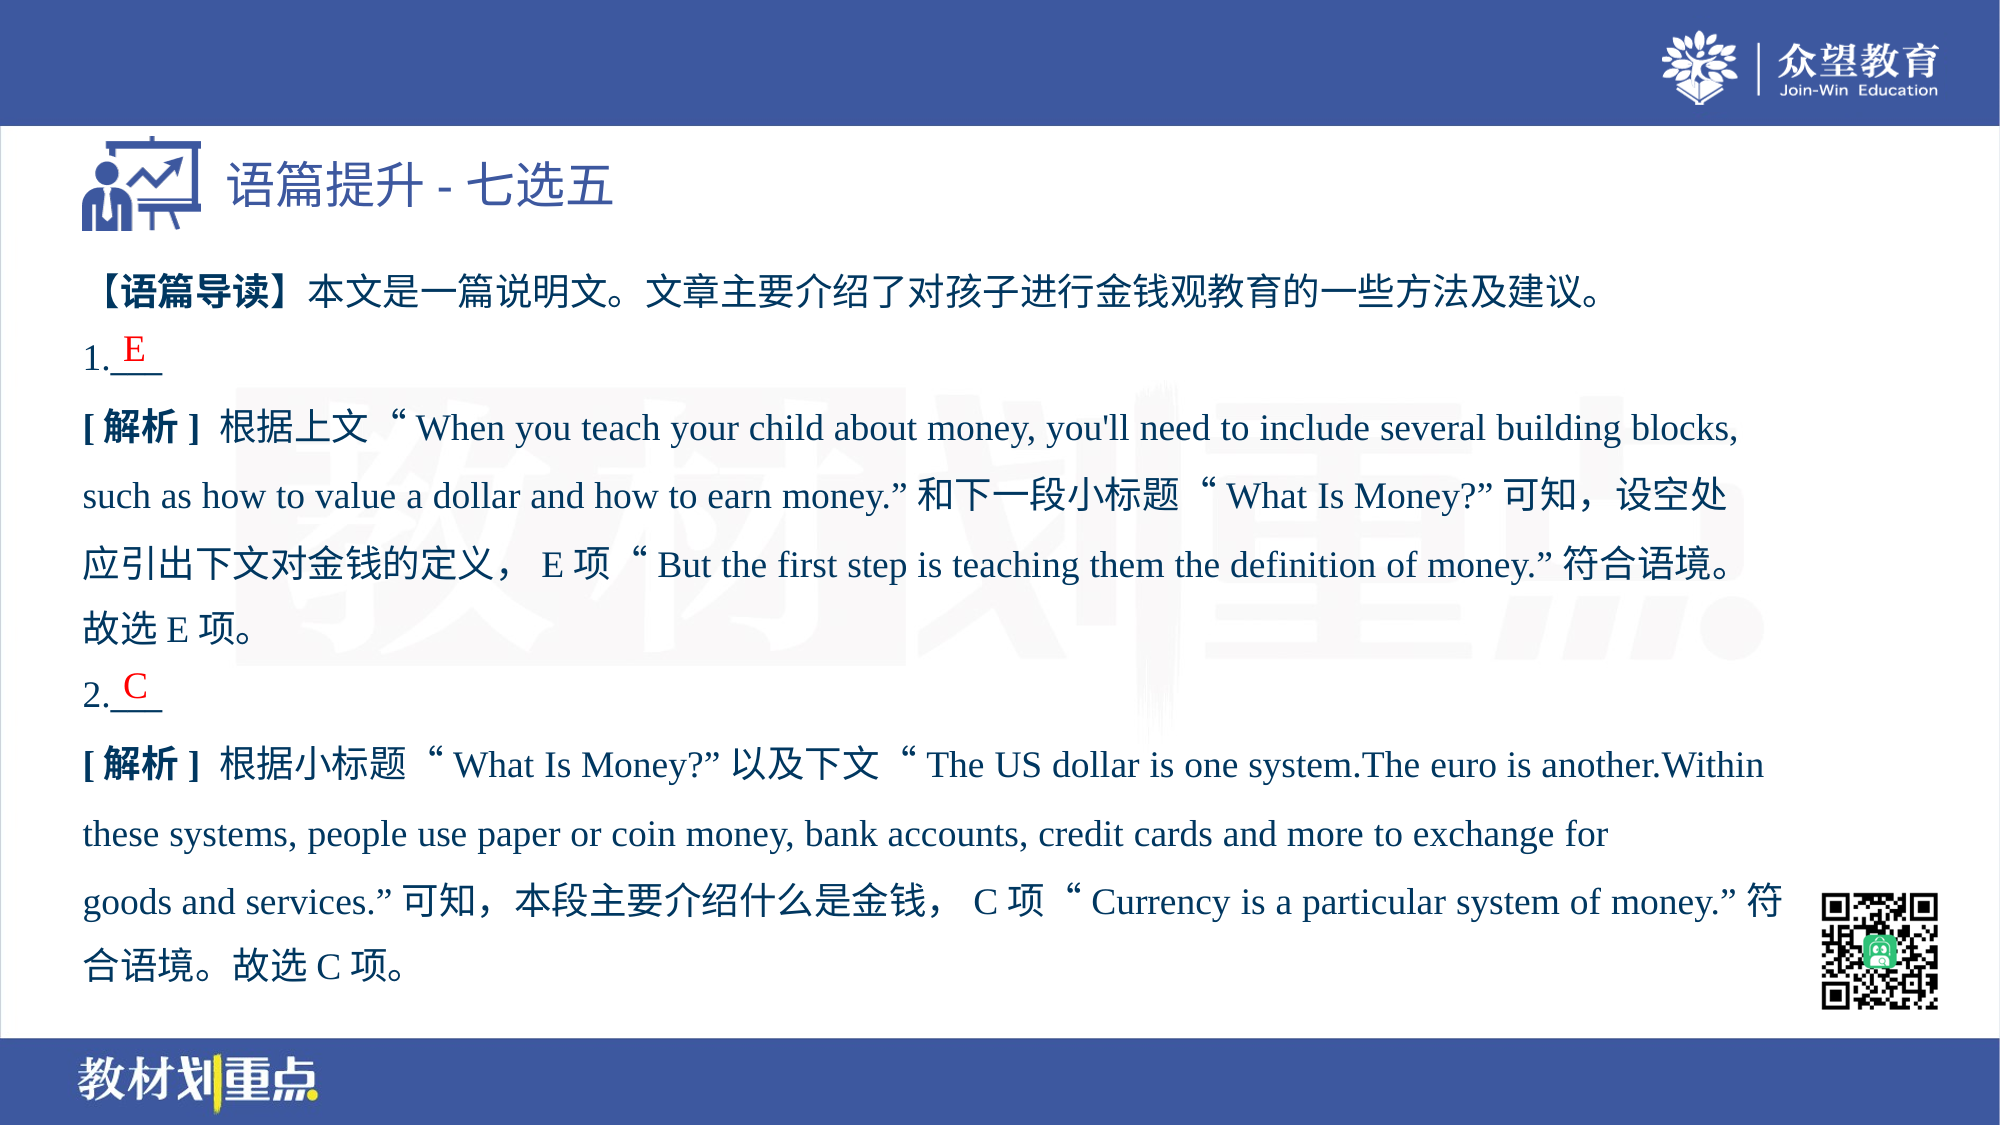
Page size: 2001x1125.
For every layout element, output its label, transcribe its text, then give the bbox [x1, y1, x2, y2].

text_box [解析] 根据上文“When you teach your child about money, you'll need to include several building blocks, such as how to value a dollar and how to earn money.”和下一段小标题“What Is Money?”可知，设空处 应引出下文对金钱的定义，E项“But the first step is teaching them the definition of money.”符合语境。 故选E项。 [82, 378, 1817, 644]
text_box [解析] 根据小标题“What Is Money?”以及下文“The US dollar is one system.The euro is another.Within these systems, people use paper or coin money, bank accounts, credit cards and more to exchange for goods and services.”可知，本段主要介绍什么是金钱，C项“Currency is a particular system of money.”符 合语境。故选C项。 [82, 716, 1817, 981]
text_box 【语篇导读】本文是一篇说明文。文章主要介绍了对孩子进行金钱观教育的一些方法及建议。 [82, 248, 1817, 306]
text_box 2.___ [82, 650, 1817, 708]
text_box 1.___ [82, 313, 1817, 371]
text_box C [109, 641, 162, 700]
picture [0, 0, 2000, 1125]
text_box E [109, 304, 160, 363]
